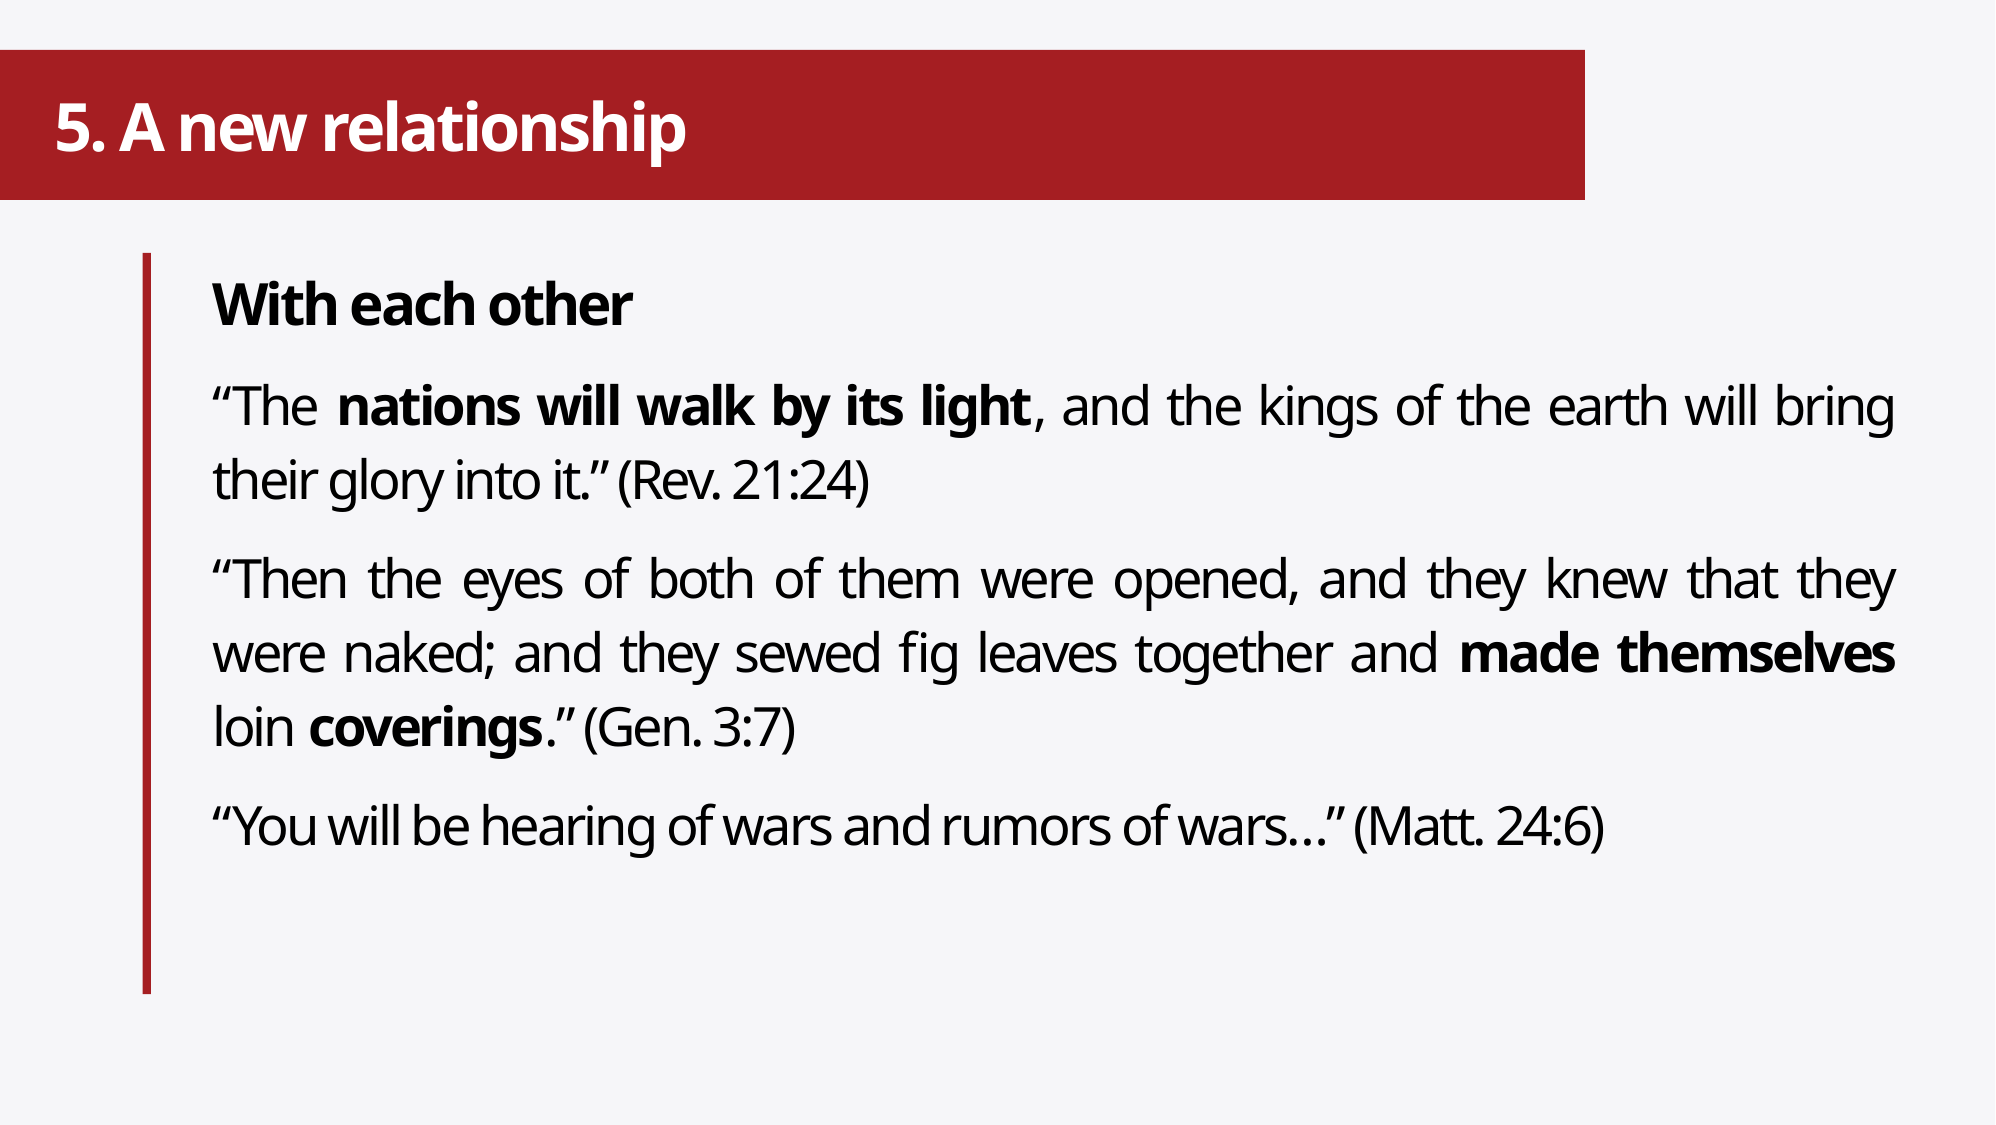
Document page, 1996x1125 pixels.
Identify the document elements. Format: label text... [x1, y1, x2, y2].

subtitle With each other “The nations will walk by its light, and the kings of the earth will bring their glory into it.” (Rev. 21:24) “Then the eyes of both of them were opened, and they knew that they were naked; and they sewed fig leaves together and made themselves loin coverings.” (Gen. 3:7) “You will be hearing of wars and rumors of wars…” (Matt. 24:6) [197, 249, 1910, 1000]
title 5. A new relationship [39, 62, 1836, 188]
